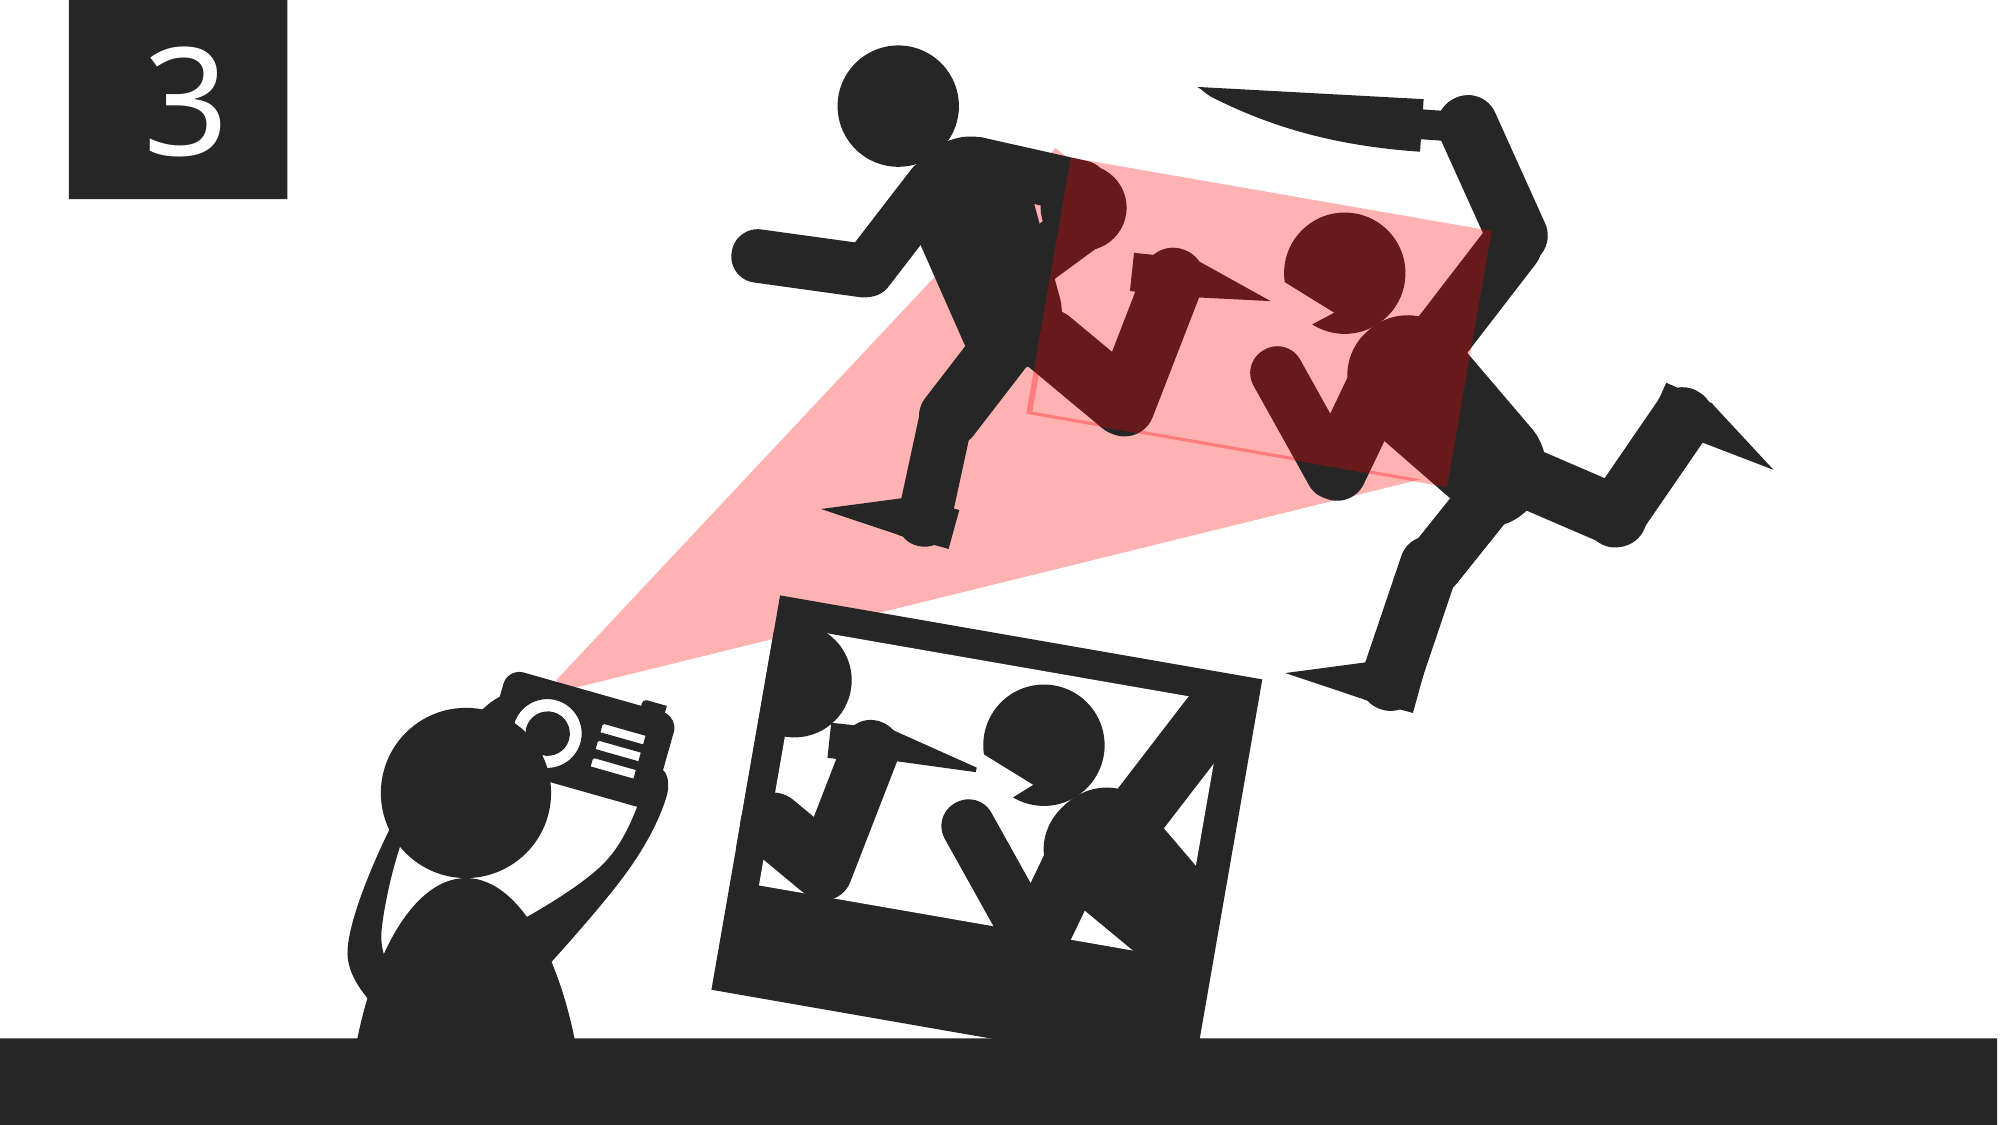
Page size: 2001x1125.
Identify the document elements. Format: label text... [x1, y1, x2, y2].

text_box 3 [128, 0, 245, 193]
text_box [1785, 1037, 1998, 1125]
text_box [68, 0, 288, 200]
text_box [0, 1037, 346, 1125]
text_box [346, 45, 1785, 1125]
